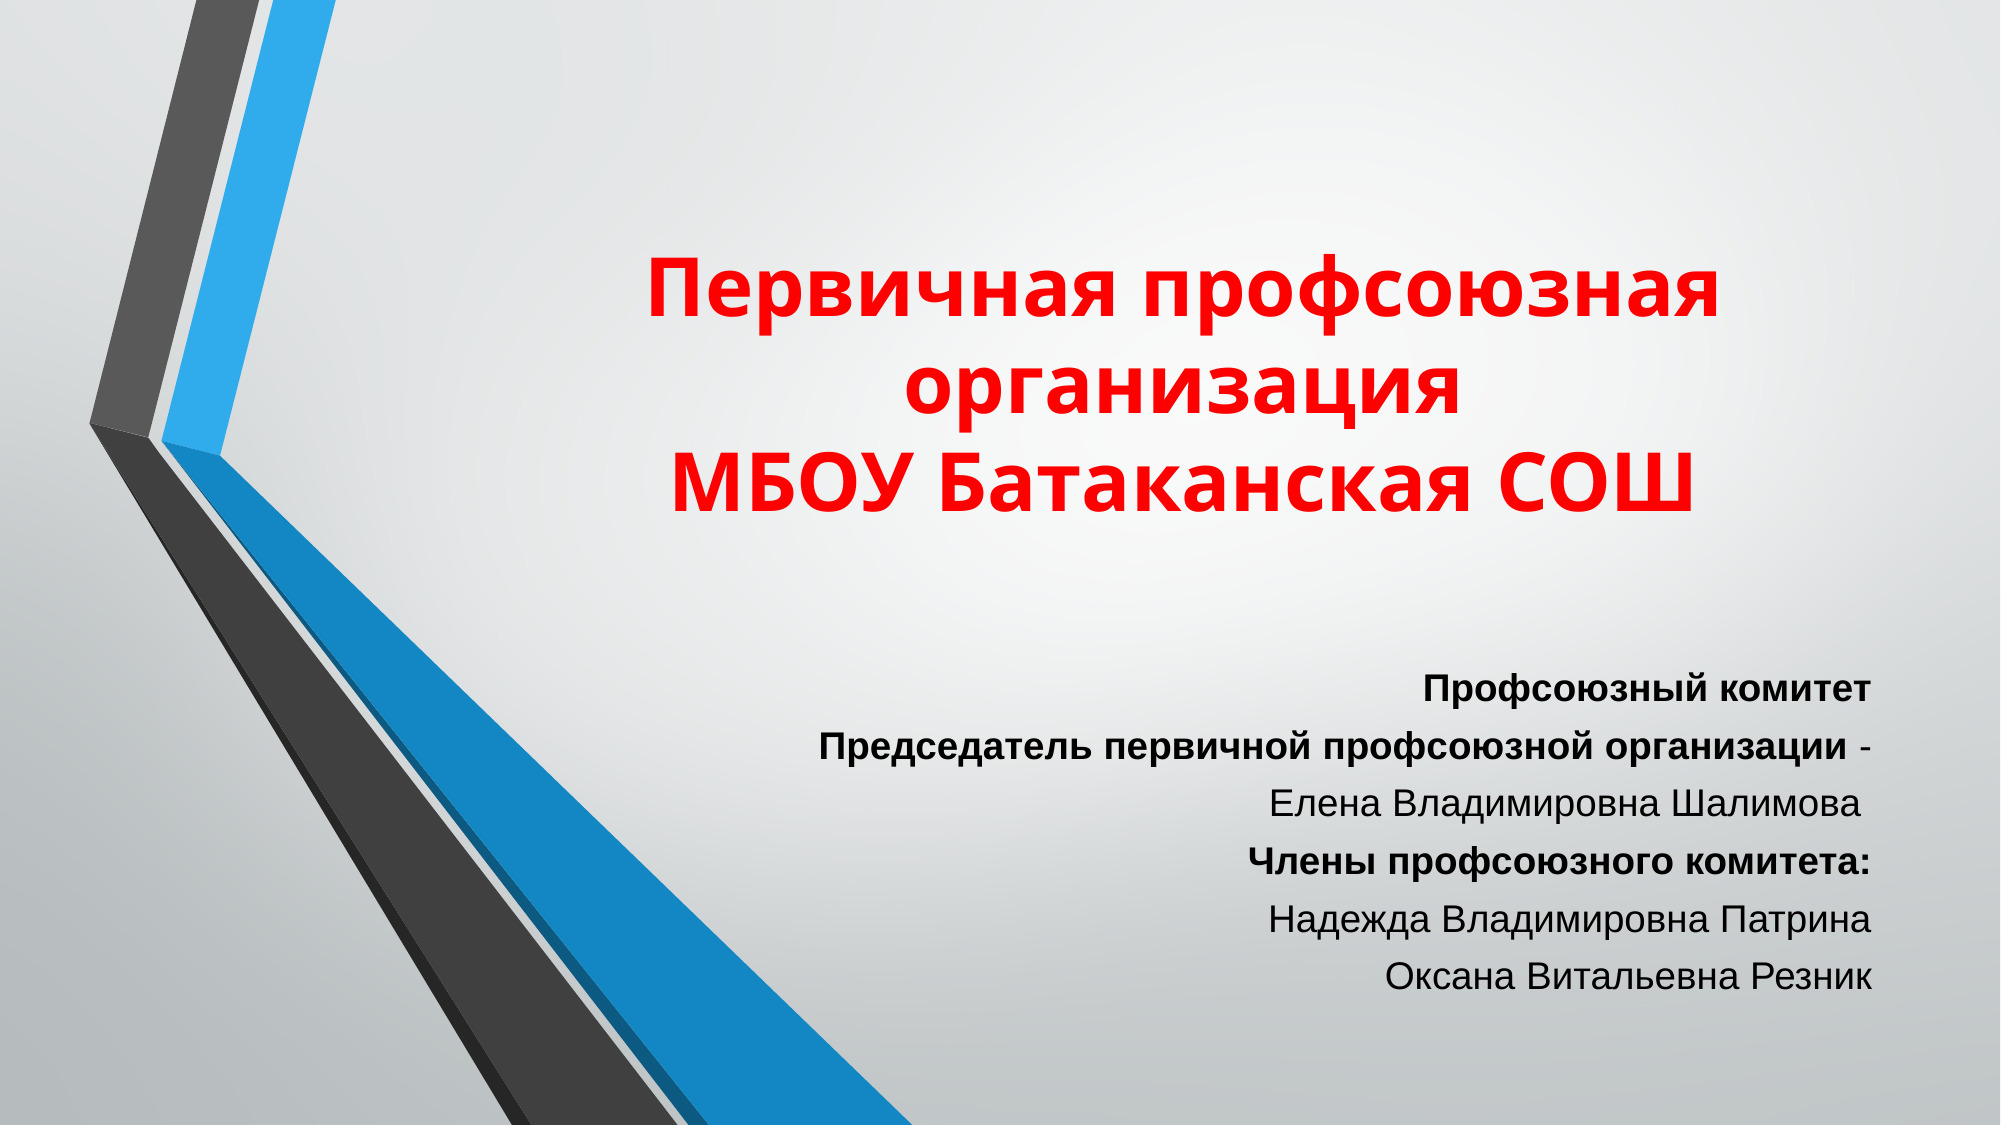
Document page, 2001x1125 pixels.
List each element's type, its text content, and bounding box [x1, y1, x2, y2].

subtitle Профсоюзный комитет Председатель первичной профсоюзной организации - Елена Владимировна Шалимова Члены профсоюзного комитета: Надежда Владимировна Патрина Оксана Витальевна Резник [740, 655, 1887, 1009]
title Первичная профсоюзная организация МБОУ Батаканская СОШ [480, 226, 1887, 656]
